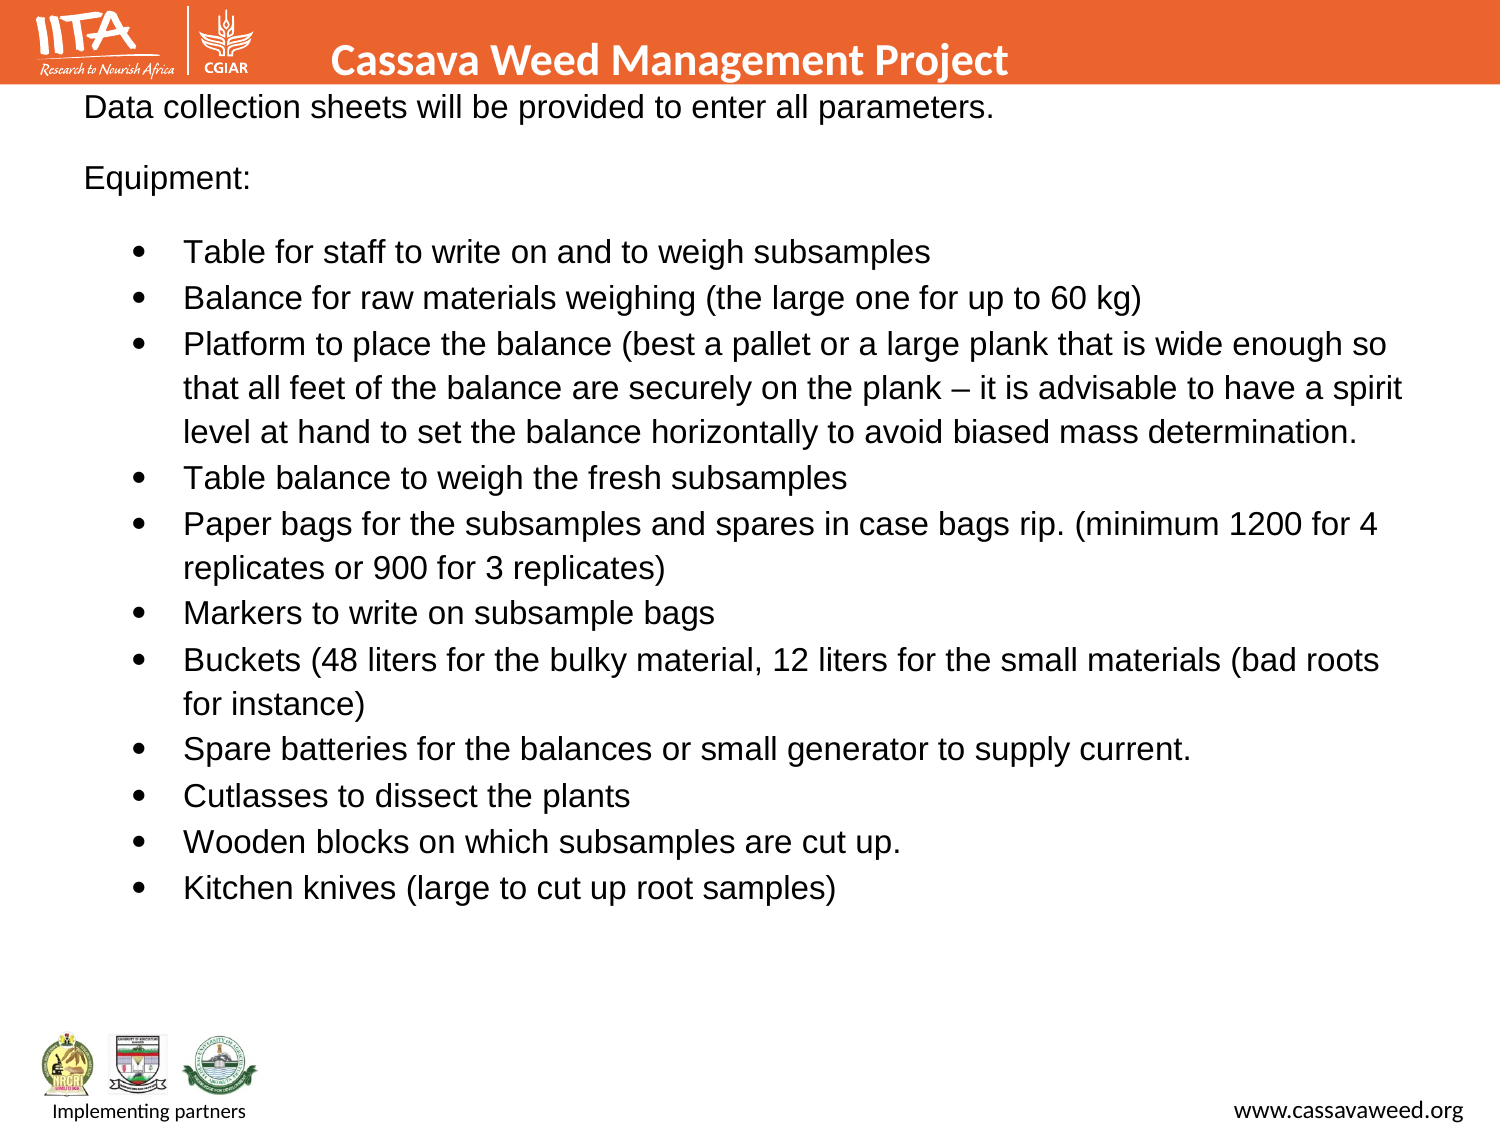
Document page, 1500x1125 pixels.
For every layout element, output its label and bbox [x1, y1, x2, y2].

picture [83, 87, 1417, 1012]
picture [37, 1031, 284, 1106]
